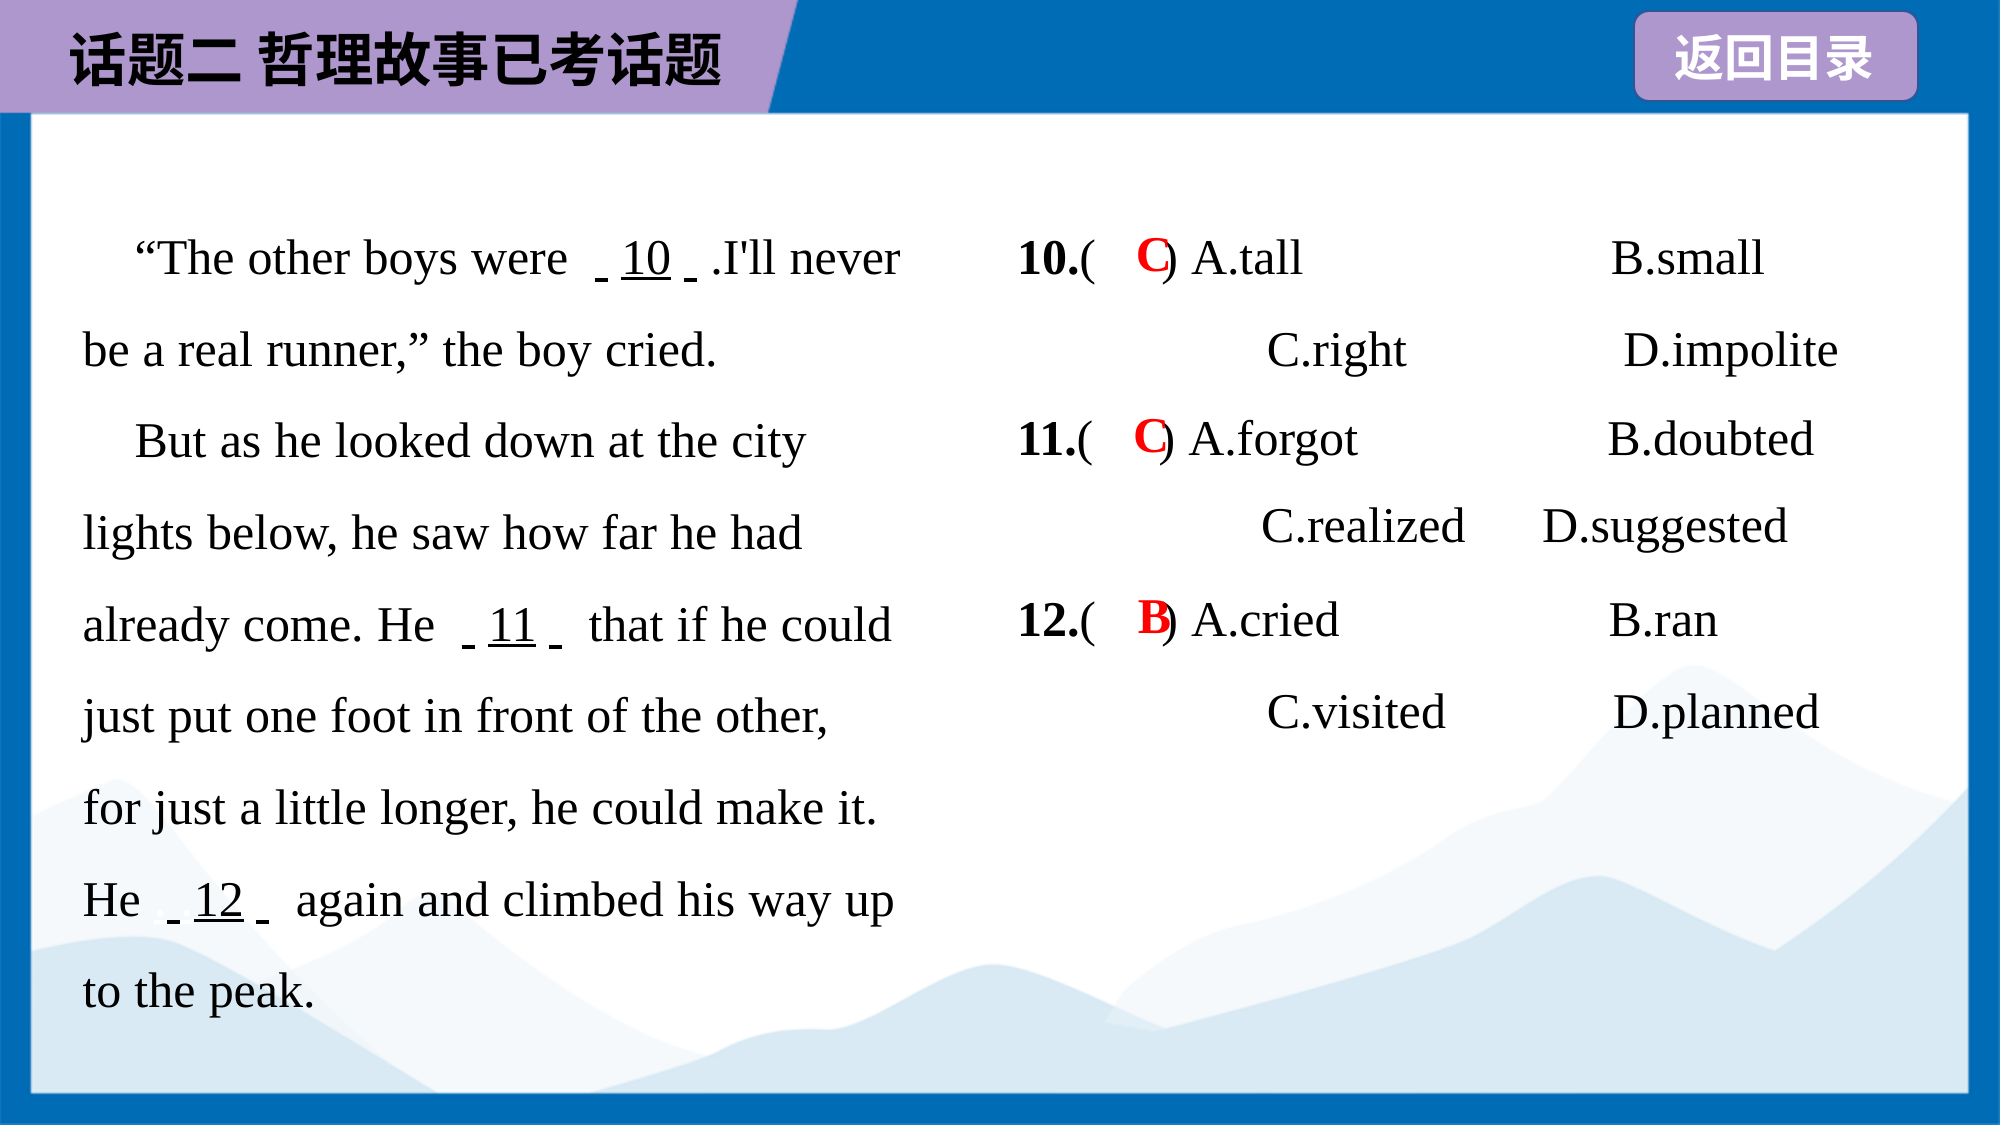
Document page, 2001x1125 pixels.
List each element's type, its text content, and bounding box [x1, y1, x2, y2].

text_box B [1119, 556, 1190, 635]
text_box 11.( ) A.forgot B.doubted C.realized D.suggested [1016, 373, 1919, 544]
text_box 12.( ) A.cried B.ran C.visited D.planned [1016, 554, 1919, 725]
picture [0, 0, 2000, 1125]
text_box 10.( ) A.tall B.small C.right D.impolite [1016, 192, 1919, 363]
text_box C [1114, 375, 1188, 454]
text_box “The other boys were . .10. ..I'll never be a real runner,” the boy cried. But as he looked down at the city lights below, he saw how far he had already come. He . .11. . that if he could just put one foot in front of the other, for just a little longer, he could make it. He . .12. . again and climbed his way up to the peak. [82, 192, 984, 1018]
text_box C [1117, 194, 1190, 273]
